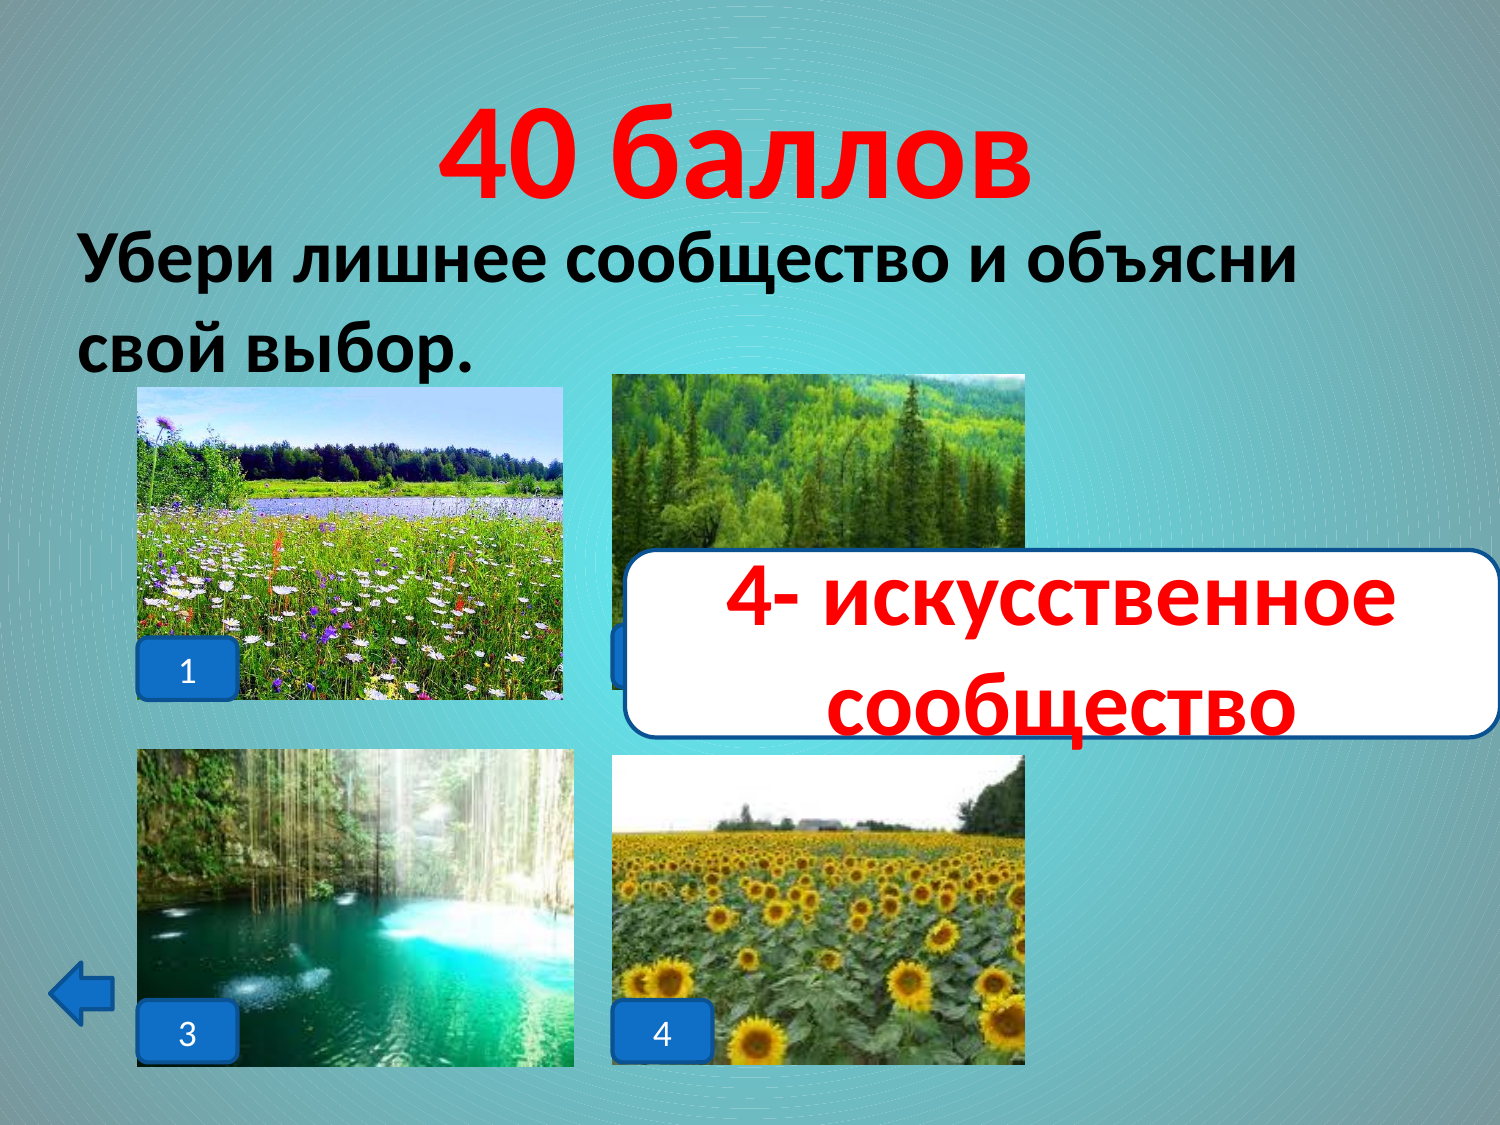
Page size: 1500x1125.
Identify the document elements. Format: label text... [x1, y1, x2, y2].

picture [612, 755, 1026, 1065]
picture [612, 374, 1026, 691]
text_box [47, 960, 115, 1027]
picture [137, 749, 574, 1067]
picture [137, 387, 563, 701]
title 40 баллов [62, 50, 1413, 200]
text_box 4- искусственное сообщество [622, 547, 1500, 740]
list Убери лишнее сообщество и объясни свой выбор. [62, 200, 1413, 1125]
